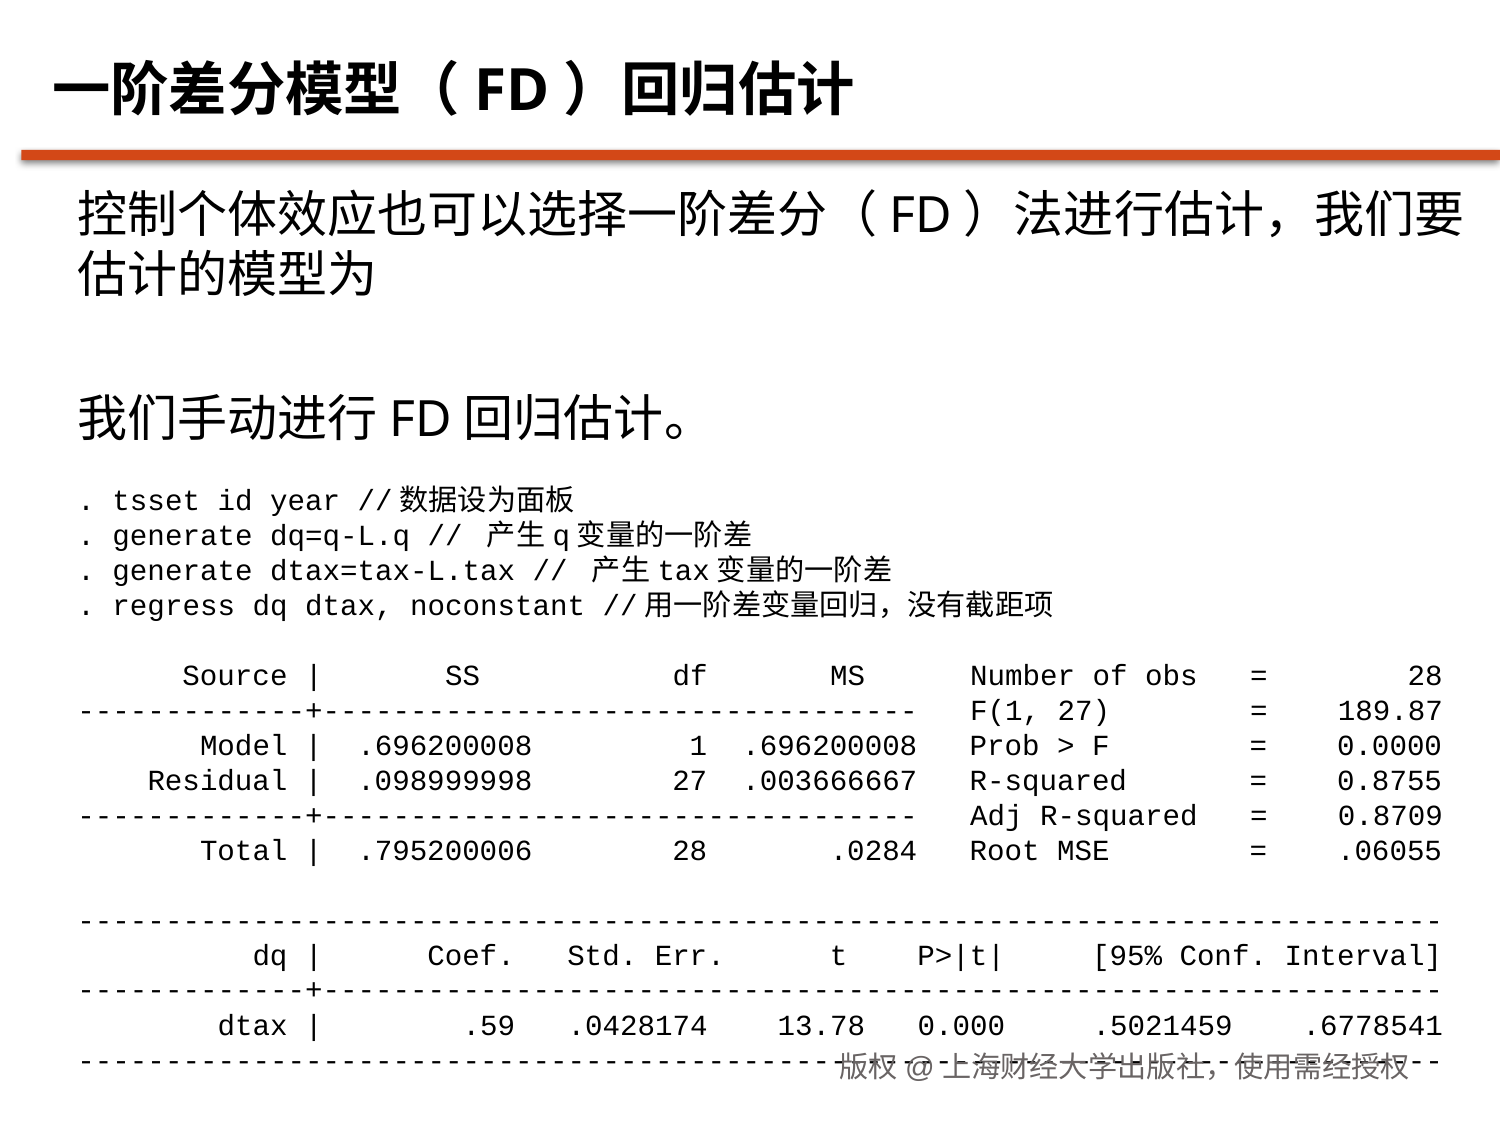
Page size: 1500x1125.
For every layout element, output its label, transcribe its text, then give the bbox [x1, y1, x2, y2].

footer 版权@上海财经大学出版社，使用需经授权 [825, 1028, 1475, 1104]
title 一阶差分模型（FD）回归估计 [37, 50, 1425, 138]
